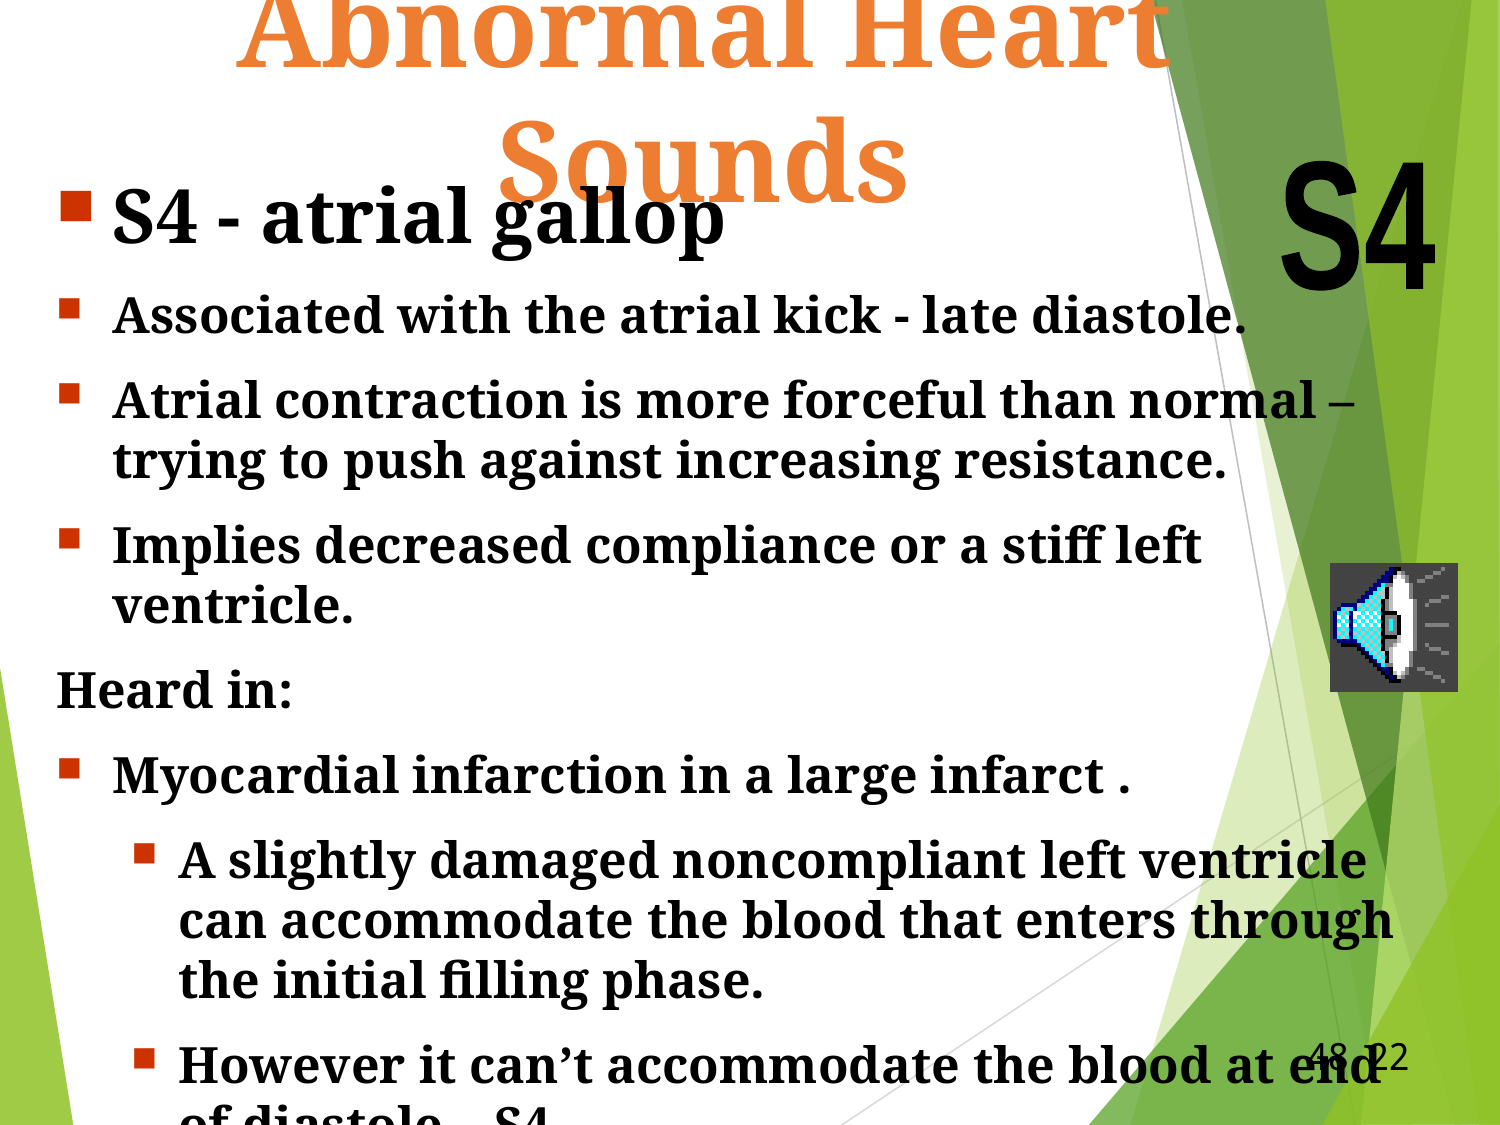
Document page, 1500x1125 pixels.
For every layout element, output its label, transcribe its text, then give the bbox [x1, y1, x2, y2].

text_box 22 48 [1074, 1094, 1425, 1104]
text_box S4 - atrial gallop Associated with the atrial kick - late diastole. Atrial contraction is more forceful than normal – trying to push against increasing resistance. Implies decreased compliance or a stiff left ventricle. Heard in: Myocardial infarction in a large infarct . A slightly damaged noncompliant left ventricle can accommodate the blood that enters through the initial filling phase. However it can’t accommodate the blood at end of diastole – S4 [41, 160, 1439, 1094]
picture [1328, 562, 1459, 693]
text_box Abnormal Heart Sounds [29, 19, 1380, 161]
